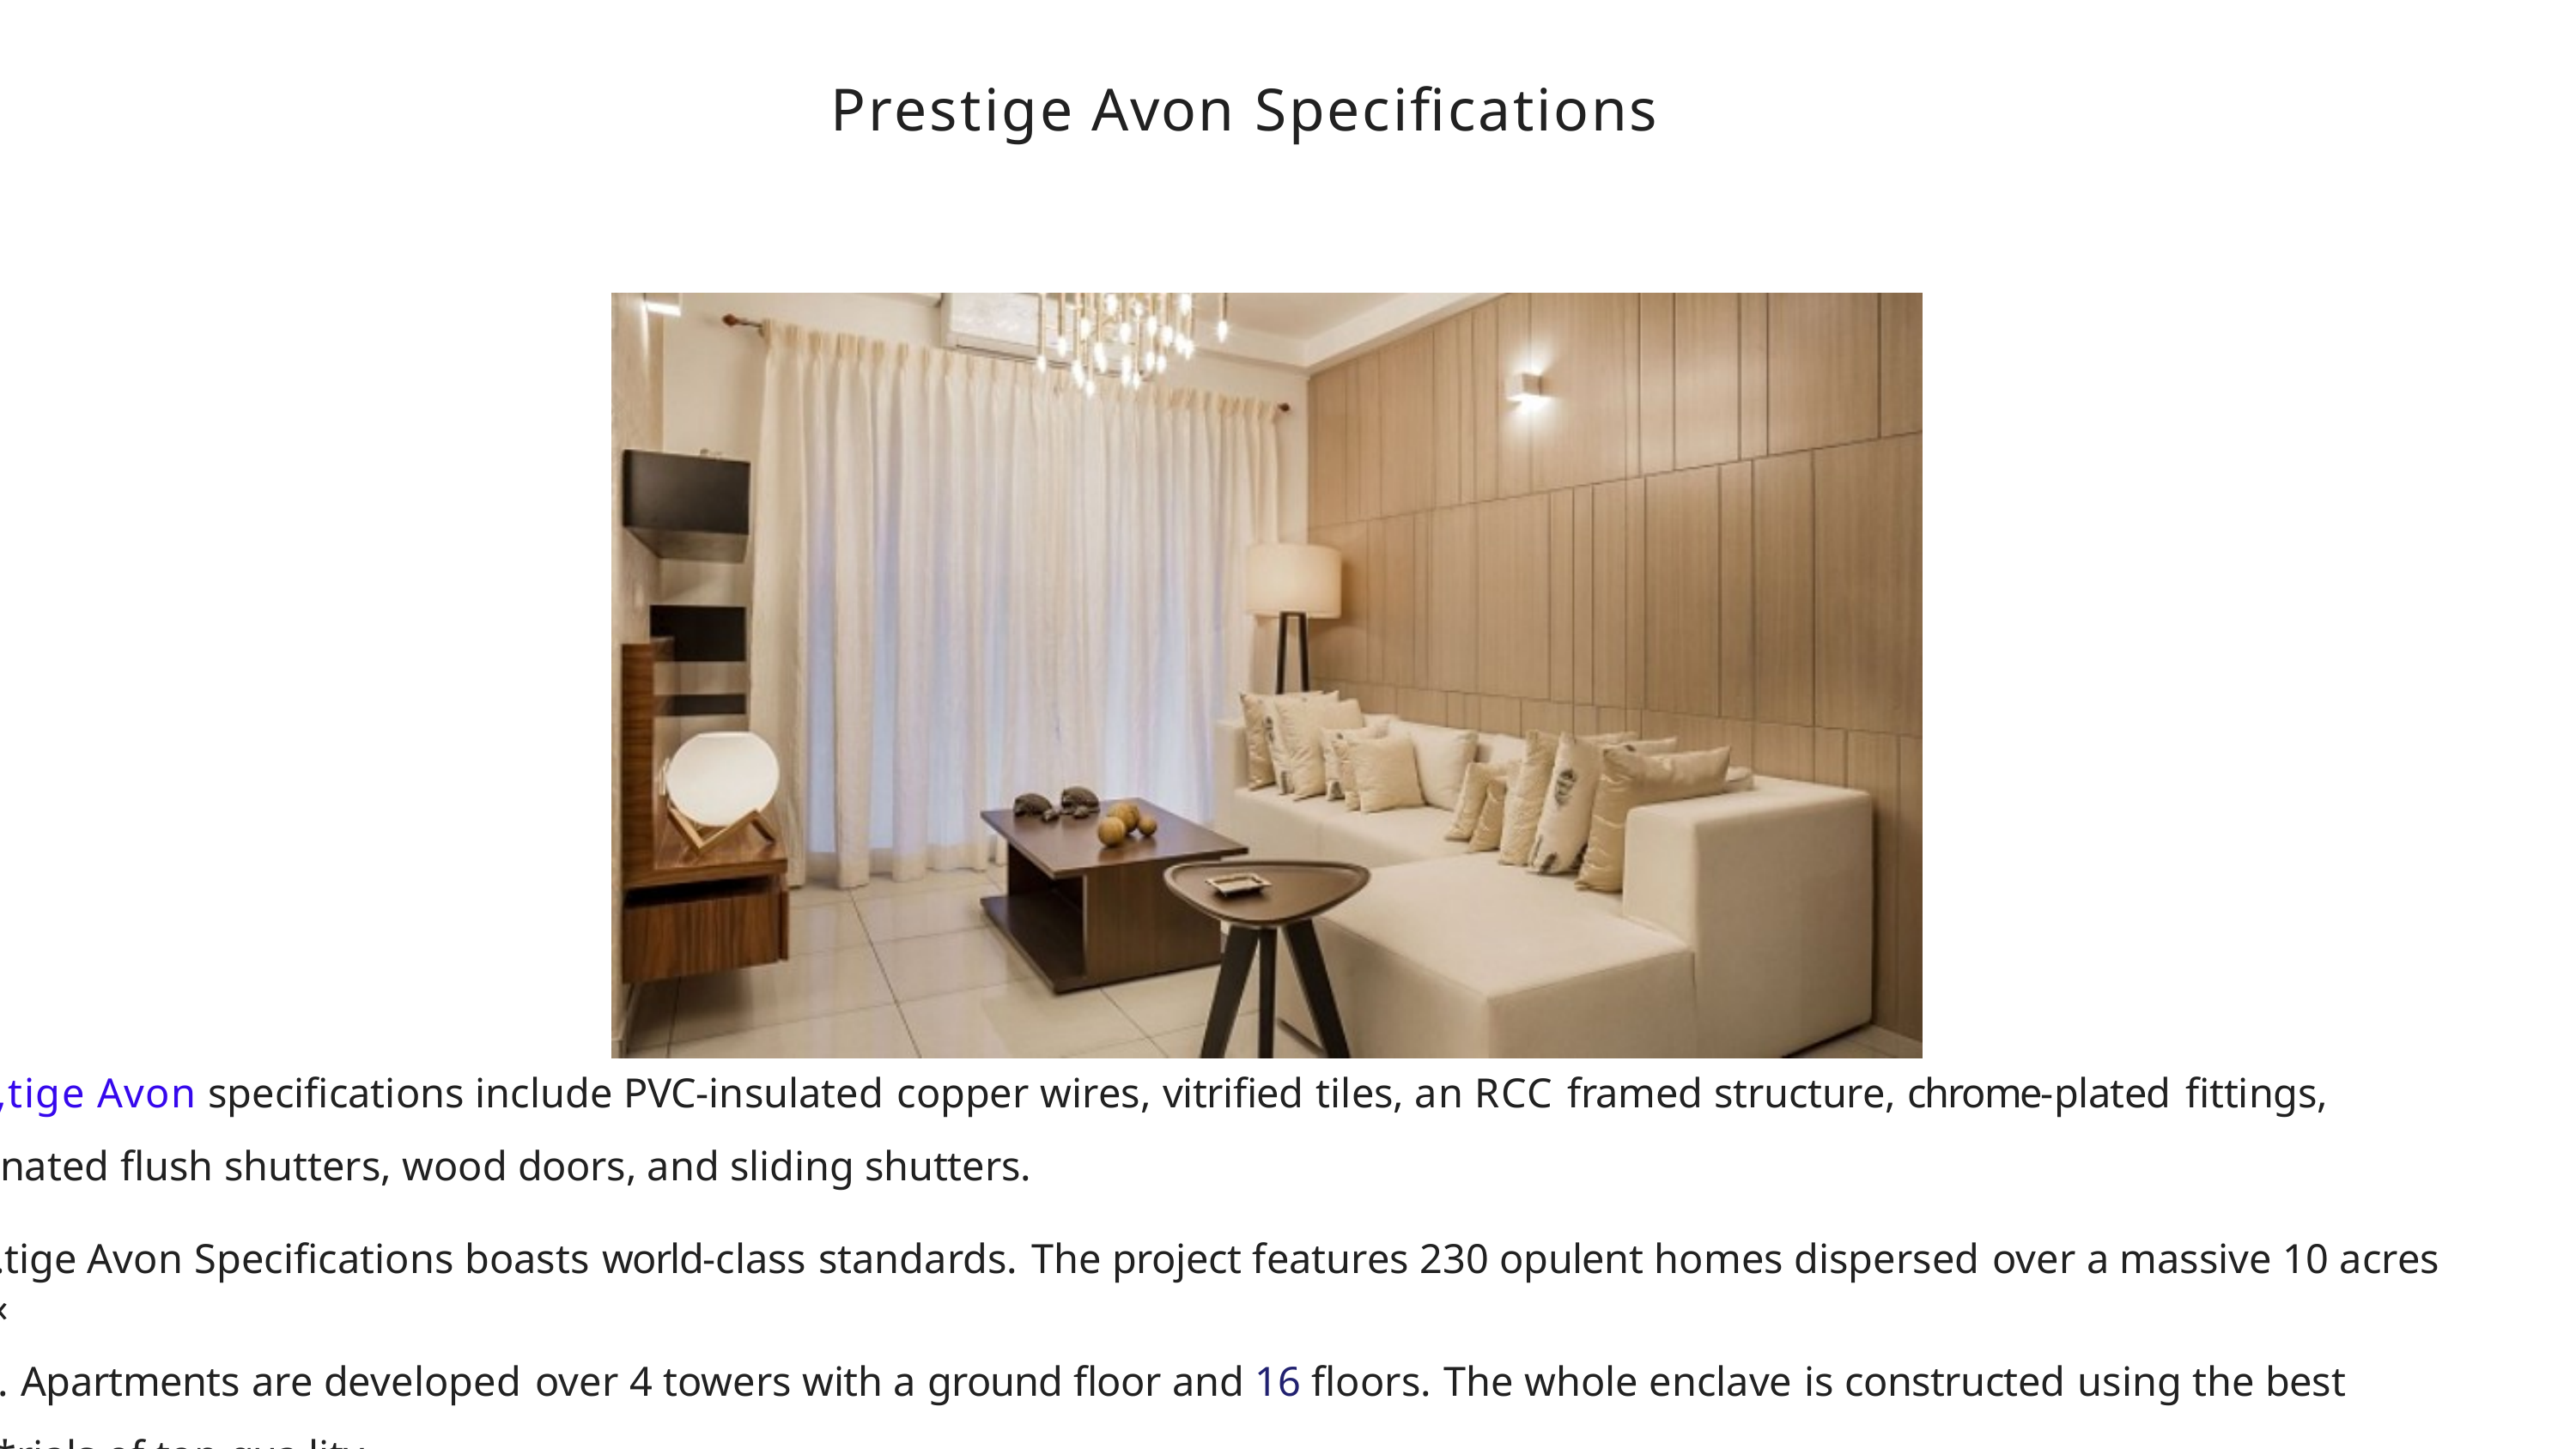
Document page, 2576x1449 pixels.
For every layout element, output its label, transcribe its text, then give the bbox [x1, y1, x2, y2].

title Prestige Avon Specifications [829, 70, 1701, 291]
picture [611, 293, 1923, 1058]
text_box ,tige Avon specifications include PVC-insulated copper wires, vitrified tiles, an RCC framed structure, chrome-plated fittings, nated flush shutters, wood doors, and sliding shutters. .tige Avon Specifications boasts world-class standards. The project features 230 opulent homes dispersed over a massive 10 acres ‹ . Apartments are developed over 4 towers with a ground floor and 16 floors. The whole enclave is constructed using the best *rials of top qua lity. [0, 1040, 2576, 1449]
